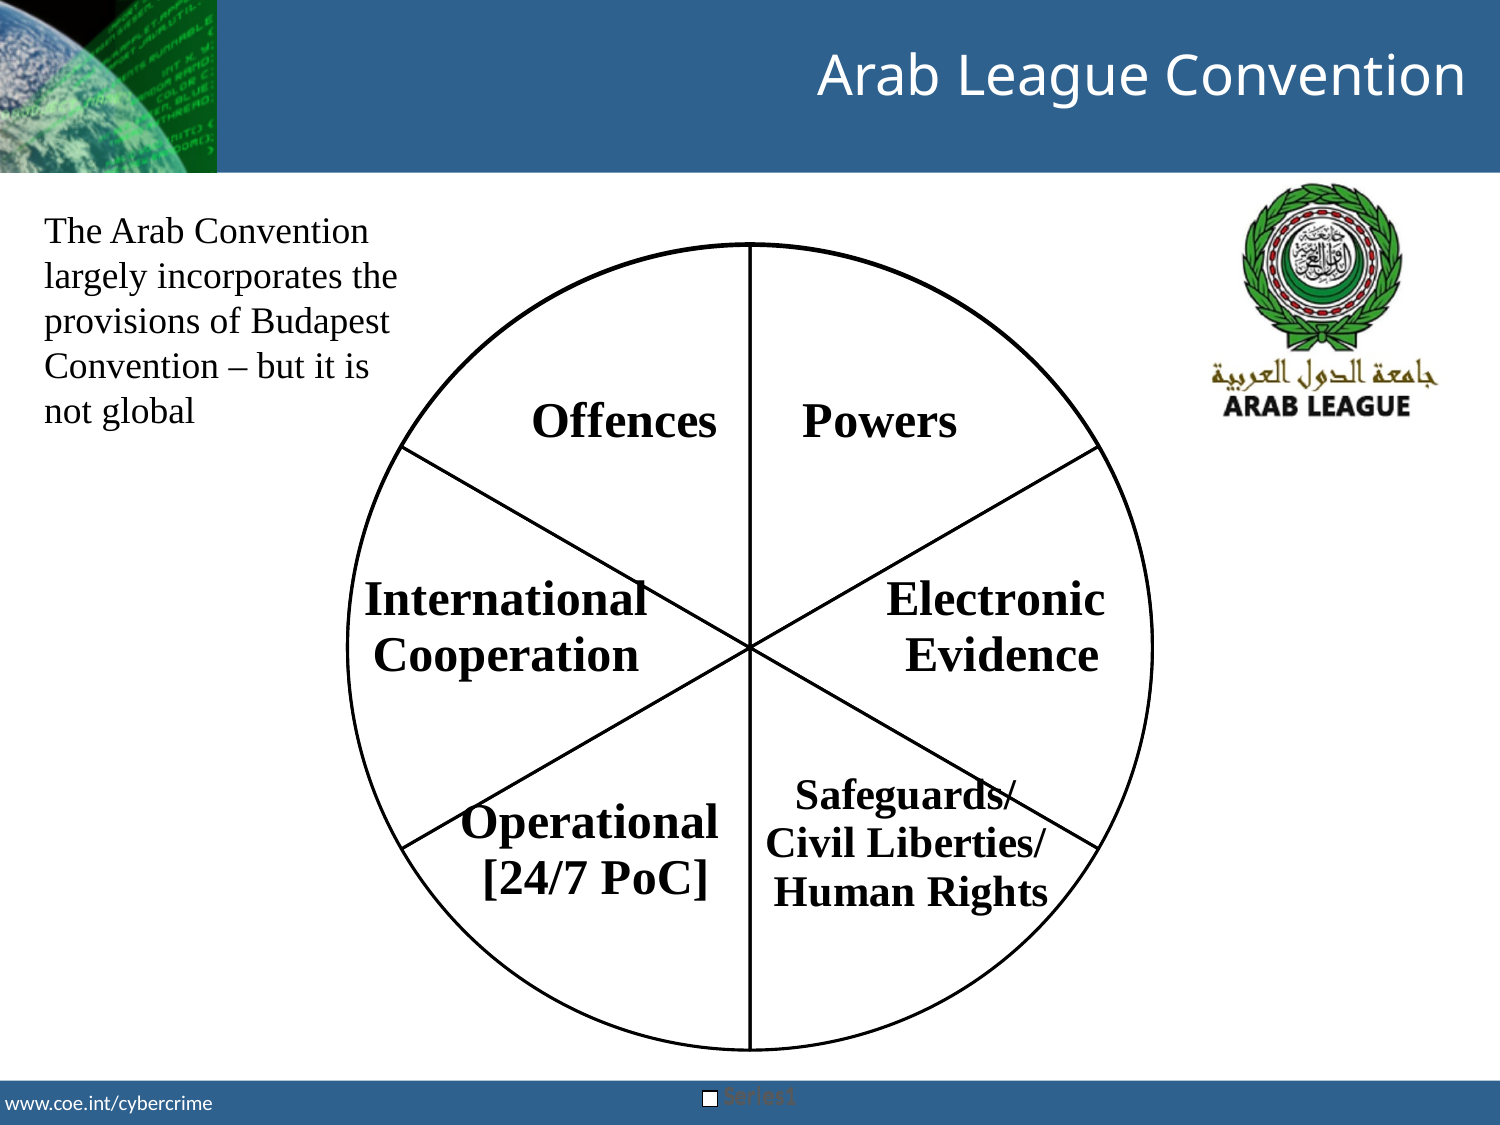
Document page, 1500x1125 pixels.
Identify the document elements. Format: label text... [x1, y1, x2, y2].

text_box Arab League Convention [230, 31, 1483, 114]
chart [0, 134, 1500, 1118]
picture [0, 0, 217, 134]
picture [1139, 178, 1498, 426]
